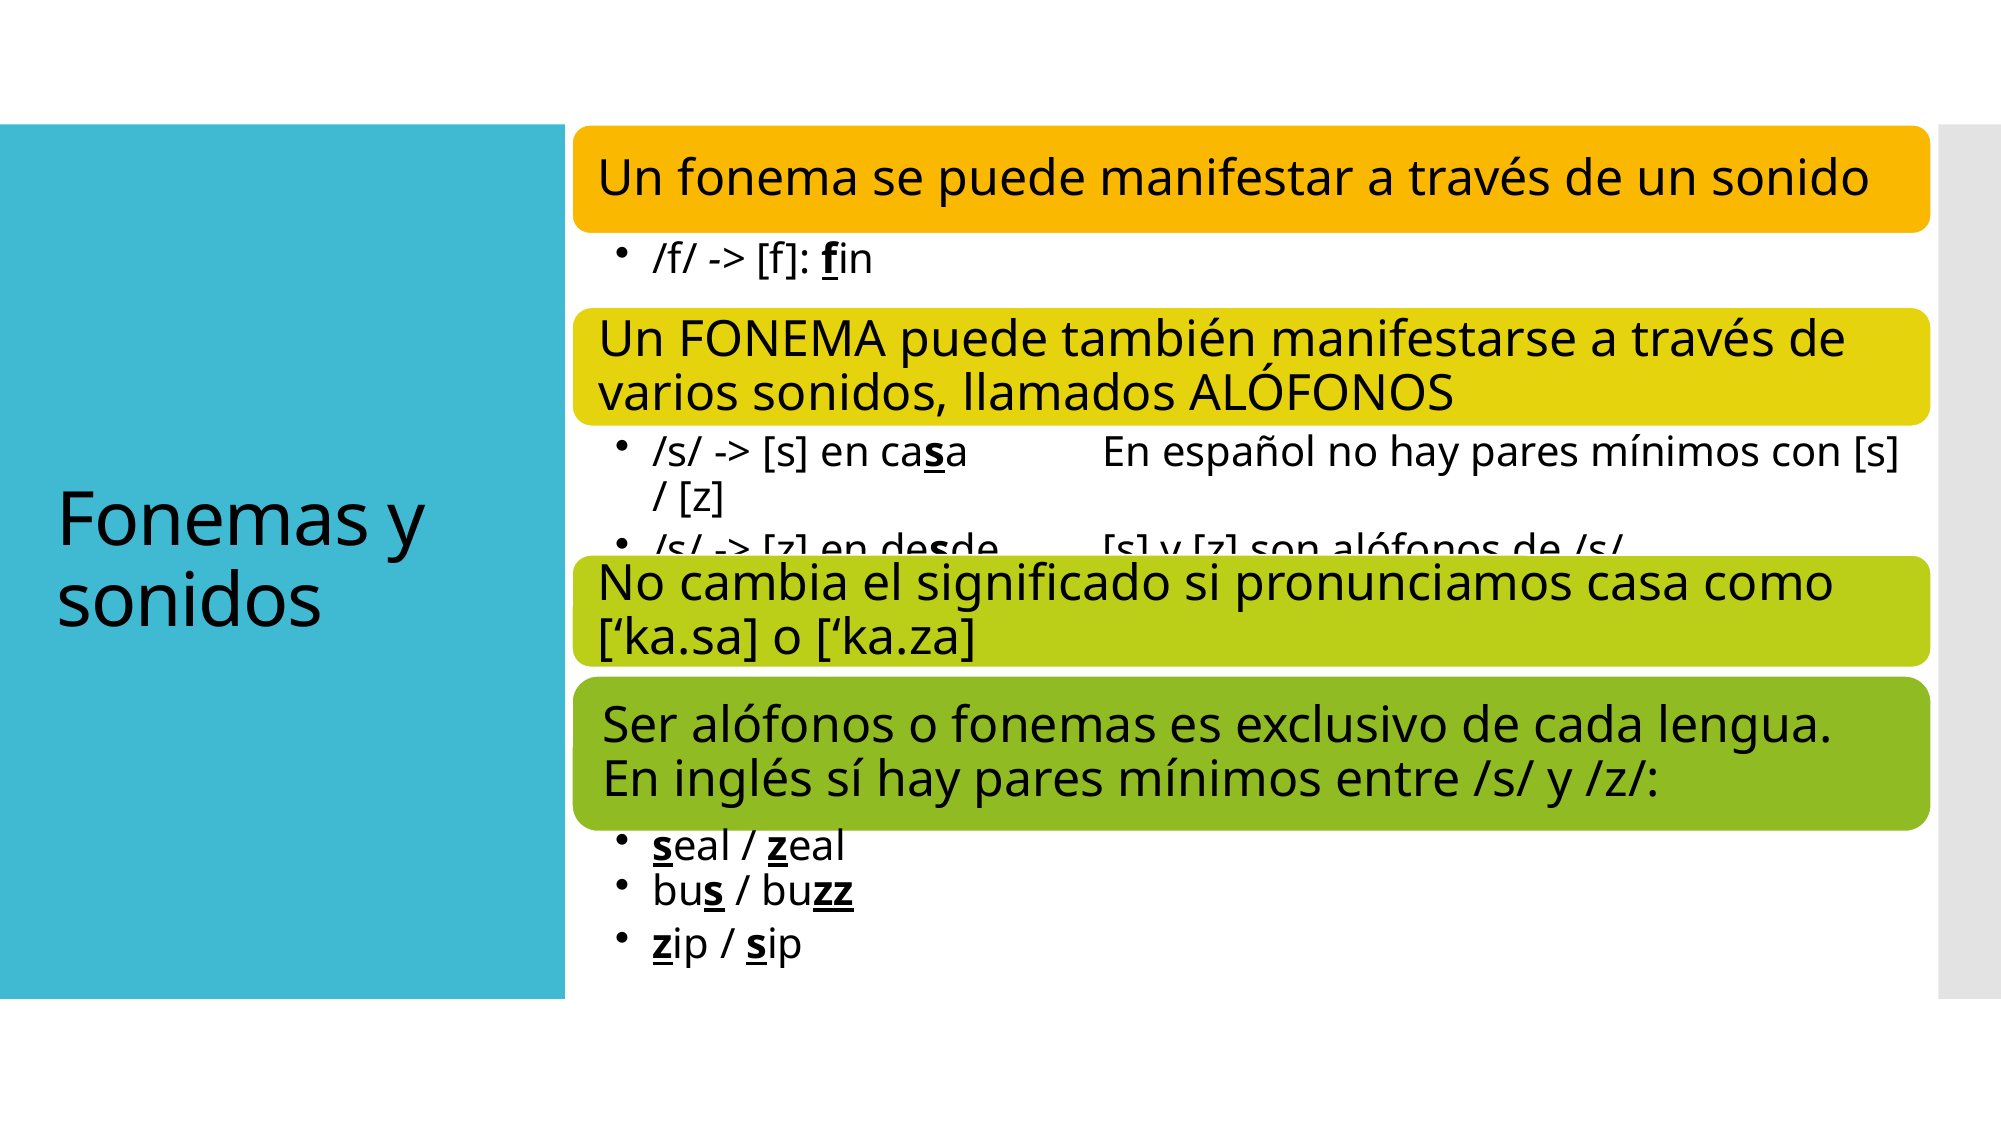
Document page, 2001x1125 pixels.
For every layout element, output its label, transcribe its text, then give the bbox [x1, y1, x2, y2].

title Fonemas y sonidos [41, 184, 525, 940]
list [571, 120, 1932, 980]
